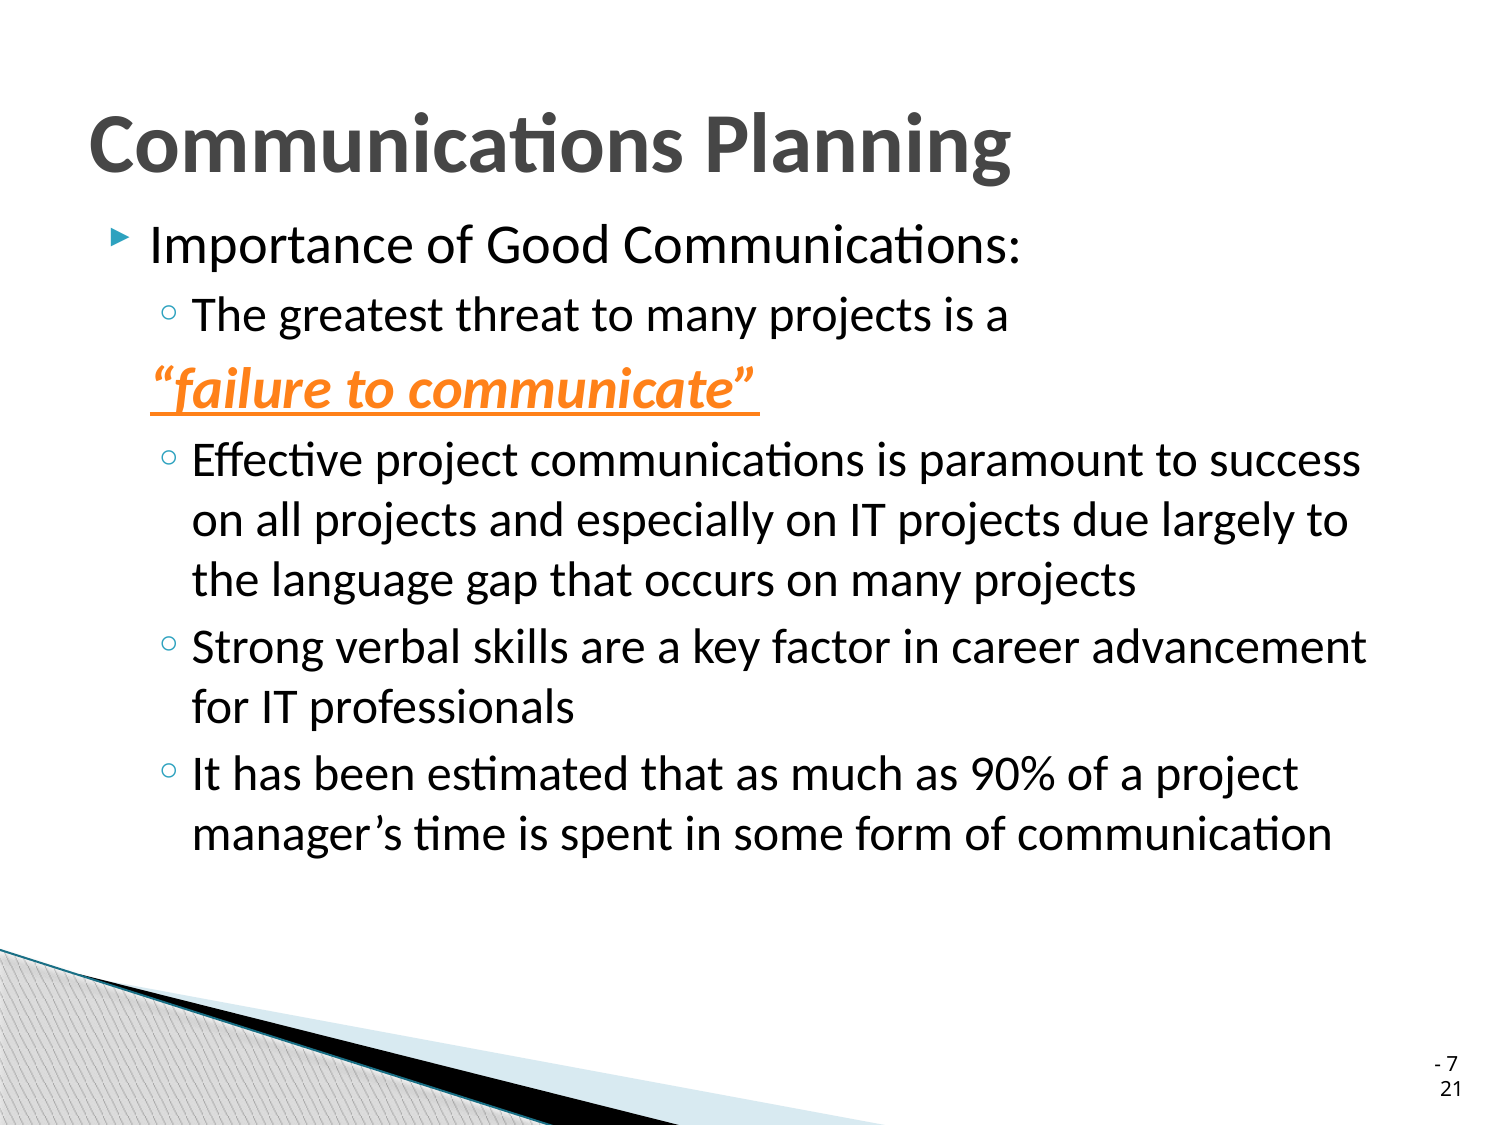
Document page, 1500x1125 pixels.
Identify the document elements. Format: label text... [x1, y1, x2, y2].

list Importance of Good Communications: The greatest threat to many projects is a “failure to communicate” Effective project communications is paramount to success on all projects and especially on IT projects due largely to the language gap that occurs on many projects Strong verbal skills are a key factor in career advancement for IT professionals It has been estimated that as much as 90% of a project manager’s time is spent in some form of communication [75, 200, 1425, 1013]
slide_number 7 - 21 [1418, 1051, 1479, 1112]
title Communications Planning [75, 45, 1425, 200]
